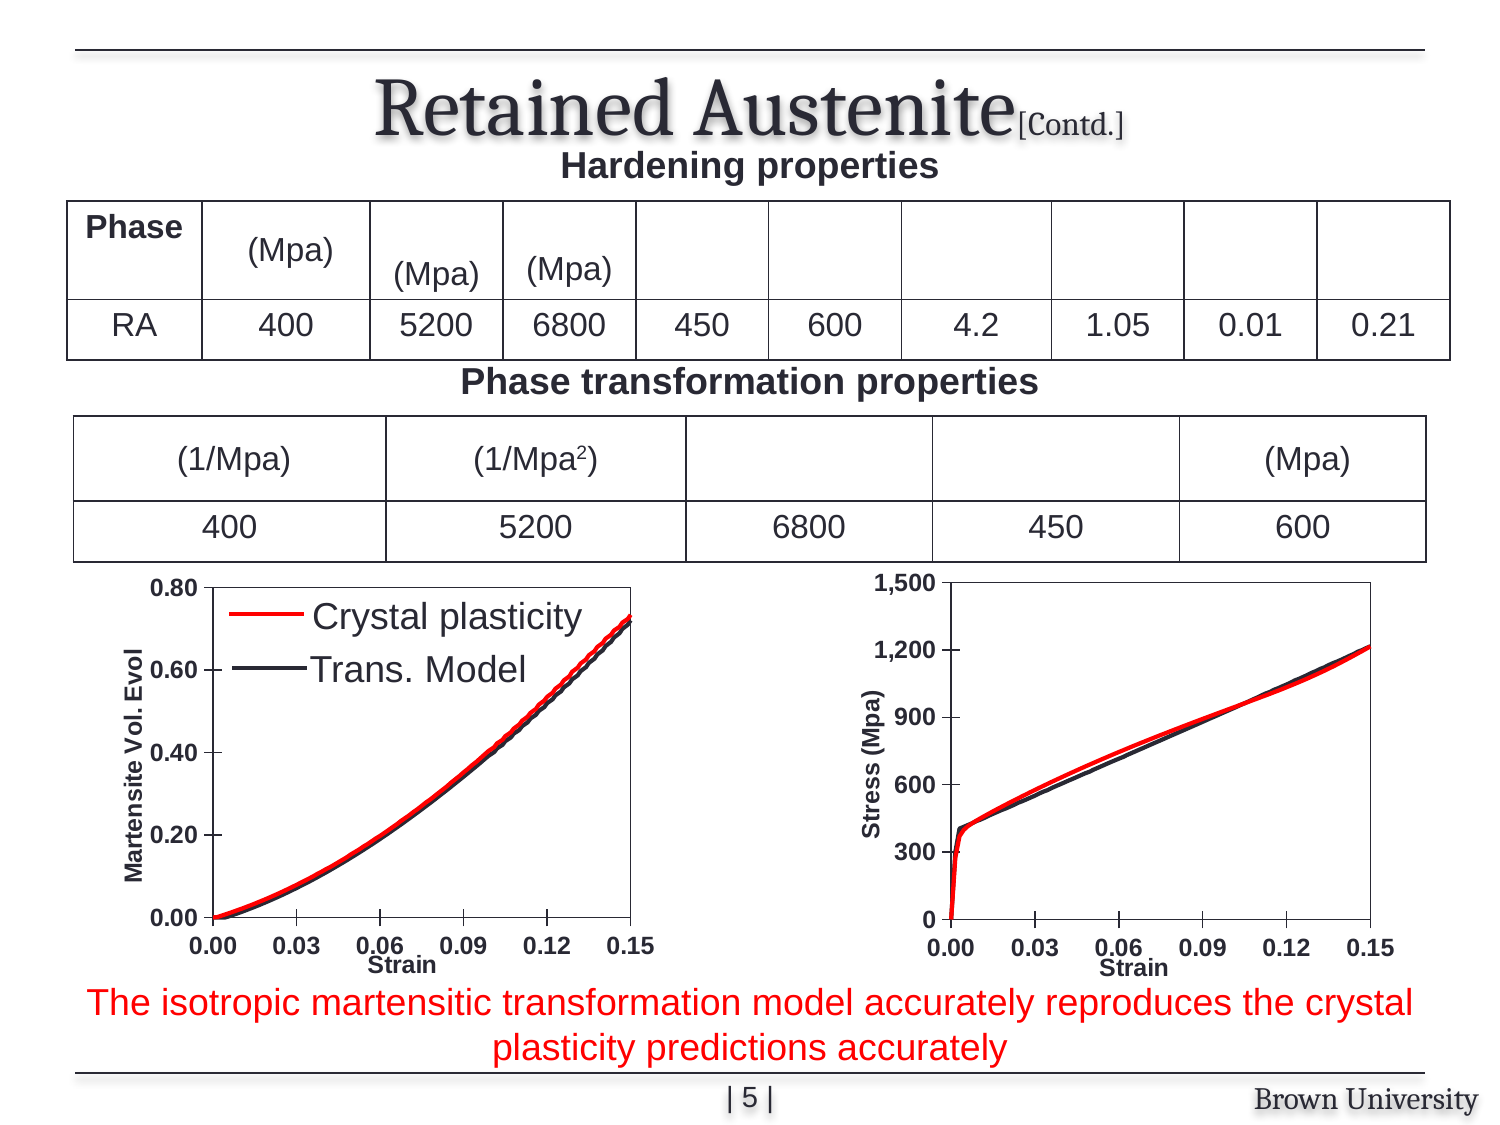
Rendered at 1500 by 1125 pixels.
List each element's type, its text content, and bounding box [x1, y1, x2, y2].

list Retained Austenite[Contd.] [0, 44, 1500, 120]
text_box The isotropic martensitic transformation model accurately reproduces the crystal plasticity predictions accurately [0, 970, 1500, 1076]
text_box Phase transformation properties [412, 349, 1088, 410]
text_box Hardening properties [412, 133, 1088, 193]
chart [112, 573, 668, 987]
chart [849, 560, 1408, 989]
slide_number | 4 | [662, 1076, 838, 1125]
